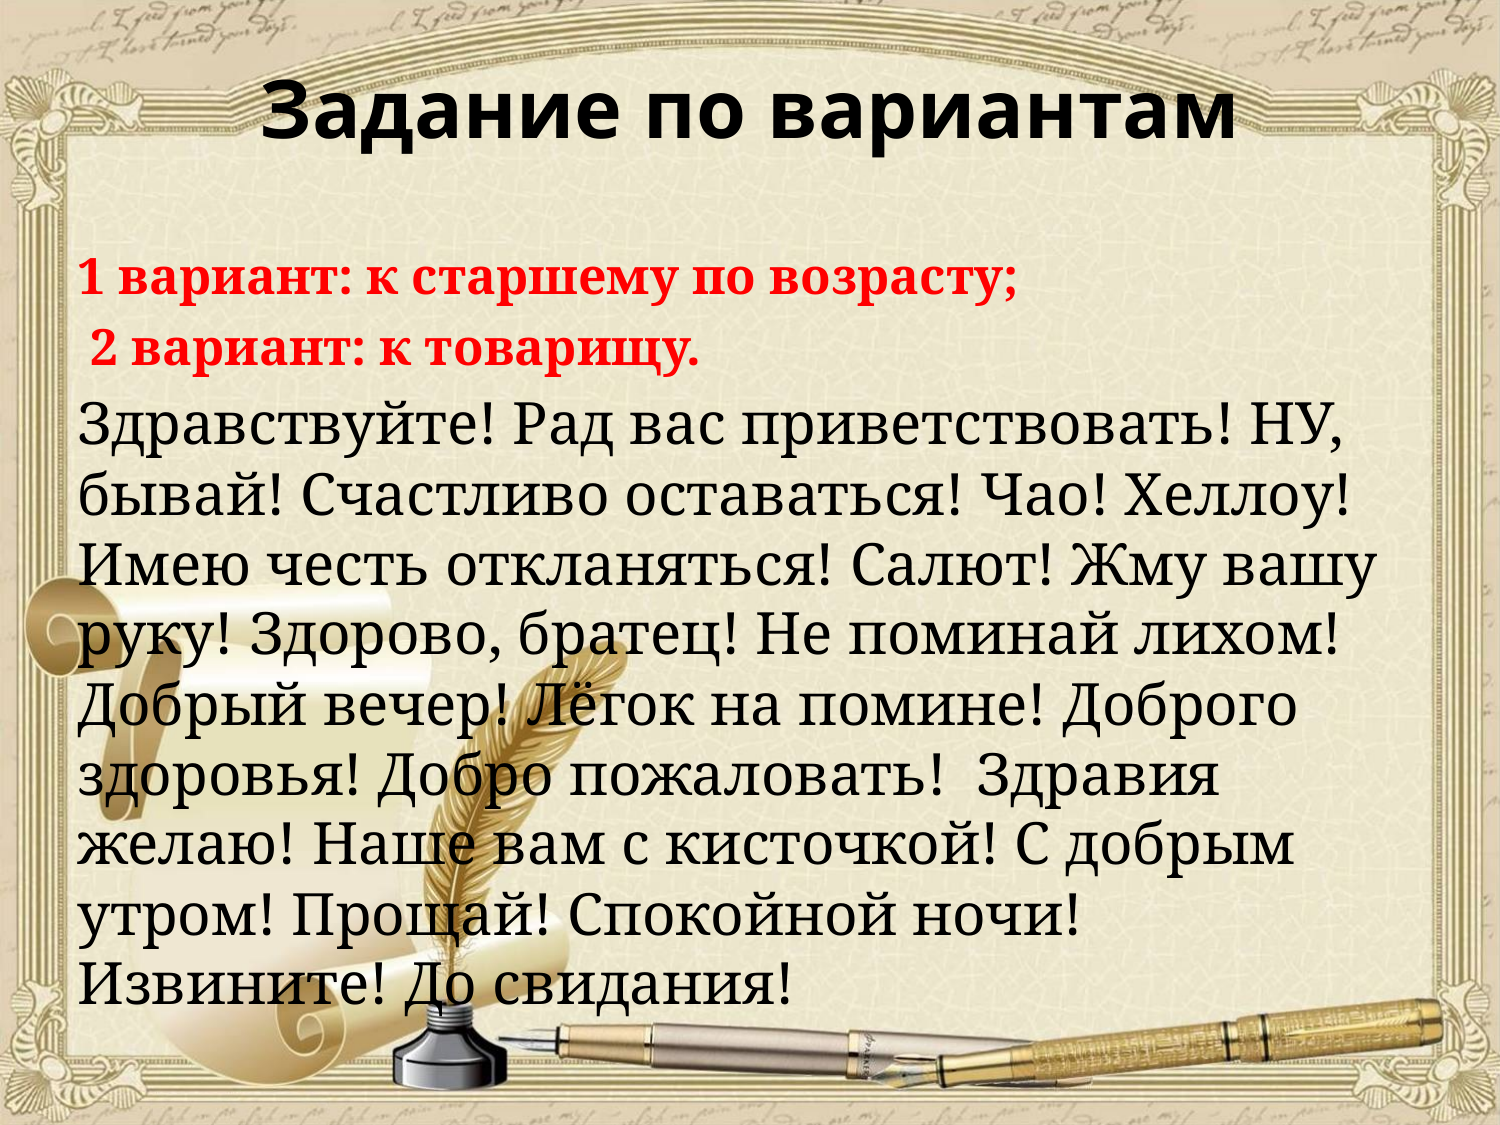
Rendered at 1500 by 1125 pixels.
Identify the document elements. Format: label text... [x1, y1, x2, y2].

title Задание по вариантам [75, 50, 1425, 163]
list 1 вариант: к старшему по возрасту; 2 вариант: к товарищу. Здравствуйте! Рад вас приветствовать! НУ, бывай! Счастливо оставаться! Чао! Хеллоу! Имею честь откланяться! Салют! Жму вашу руку! Здорово, братец! Не поминай лихом! Добрый вечер! Лёгок на помине! Доброго здоровья! Добро пожаловать! Здравия желаю! Наше вам с кисточкой! С добрым утром! Прощай! Спокойной ночи! Извините! До свидания! [62, 237, 1413, 1038]
picture [0, 0, 1500, 1125]
